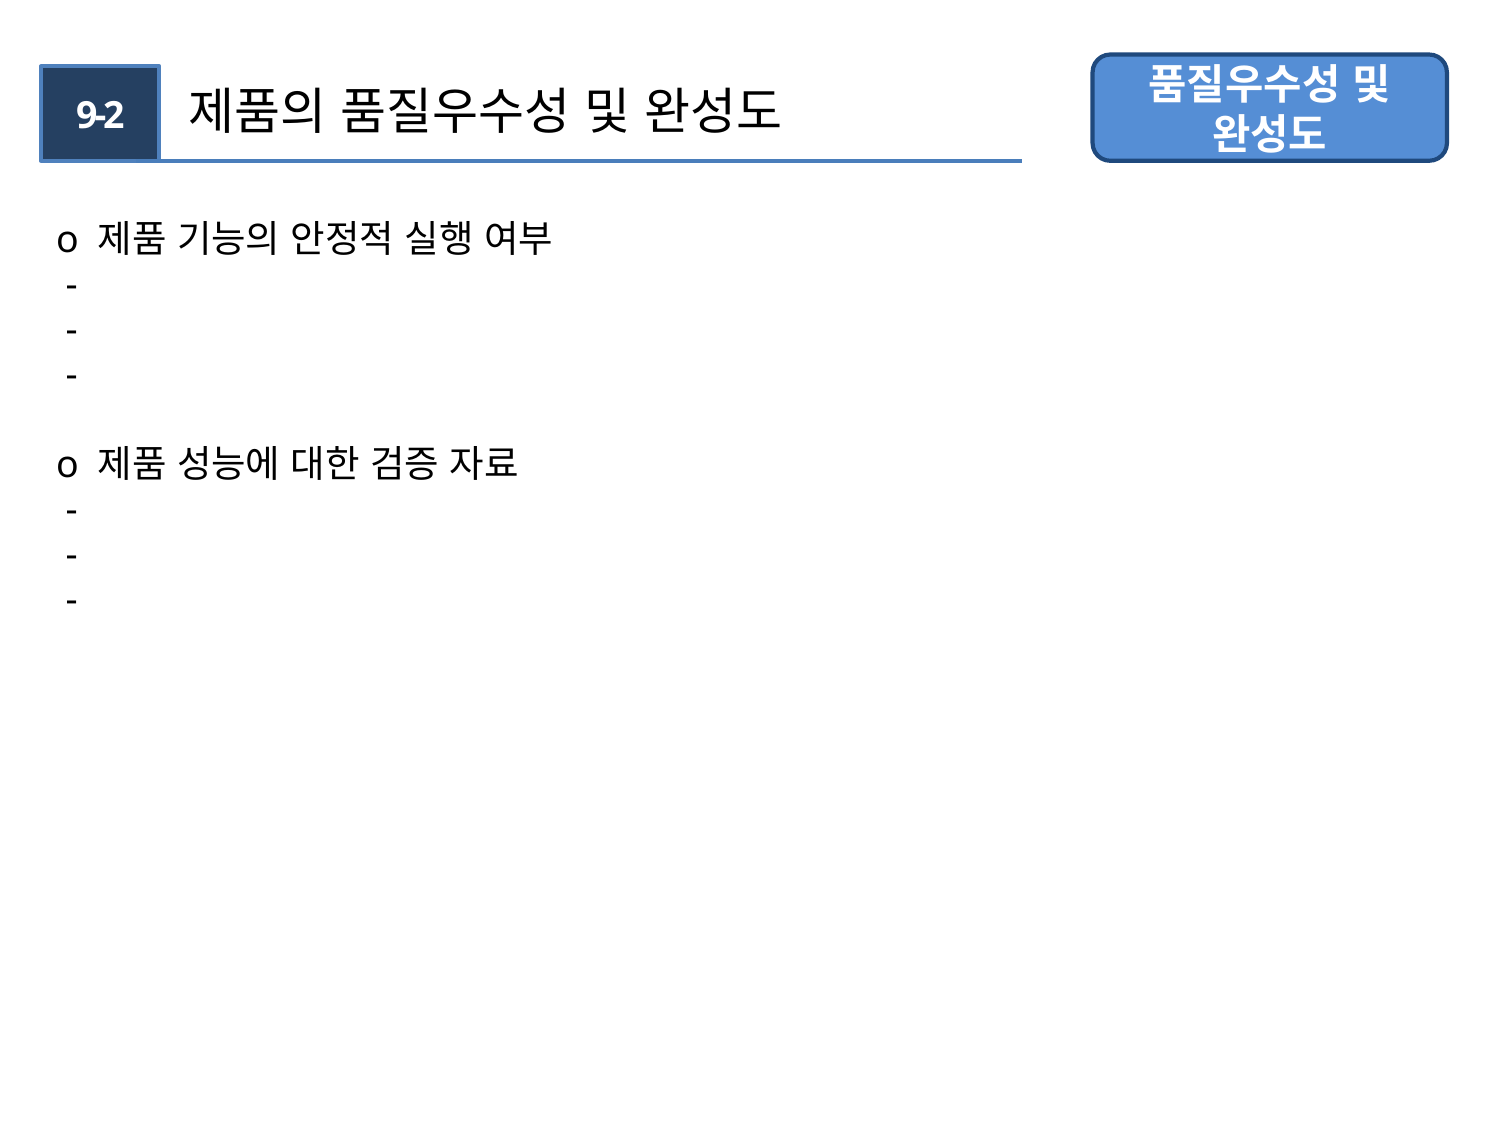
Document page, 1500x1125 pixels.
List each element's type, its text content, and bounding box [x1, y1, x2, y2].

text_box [40, 66, 1022, 162]
text_box o 제품 기능의 안정적 실행 여부 - - - o 제품 성능에 대한 검증 자료 - - - [41, 208, 1353, 673]
text_box 품질우수성 및 완성도 [1090, 52, 1450, 163]
